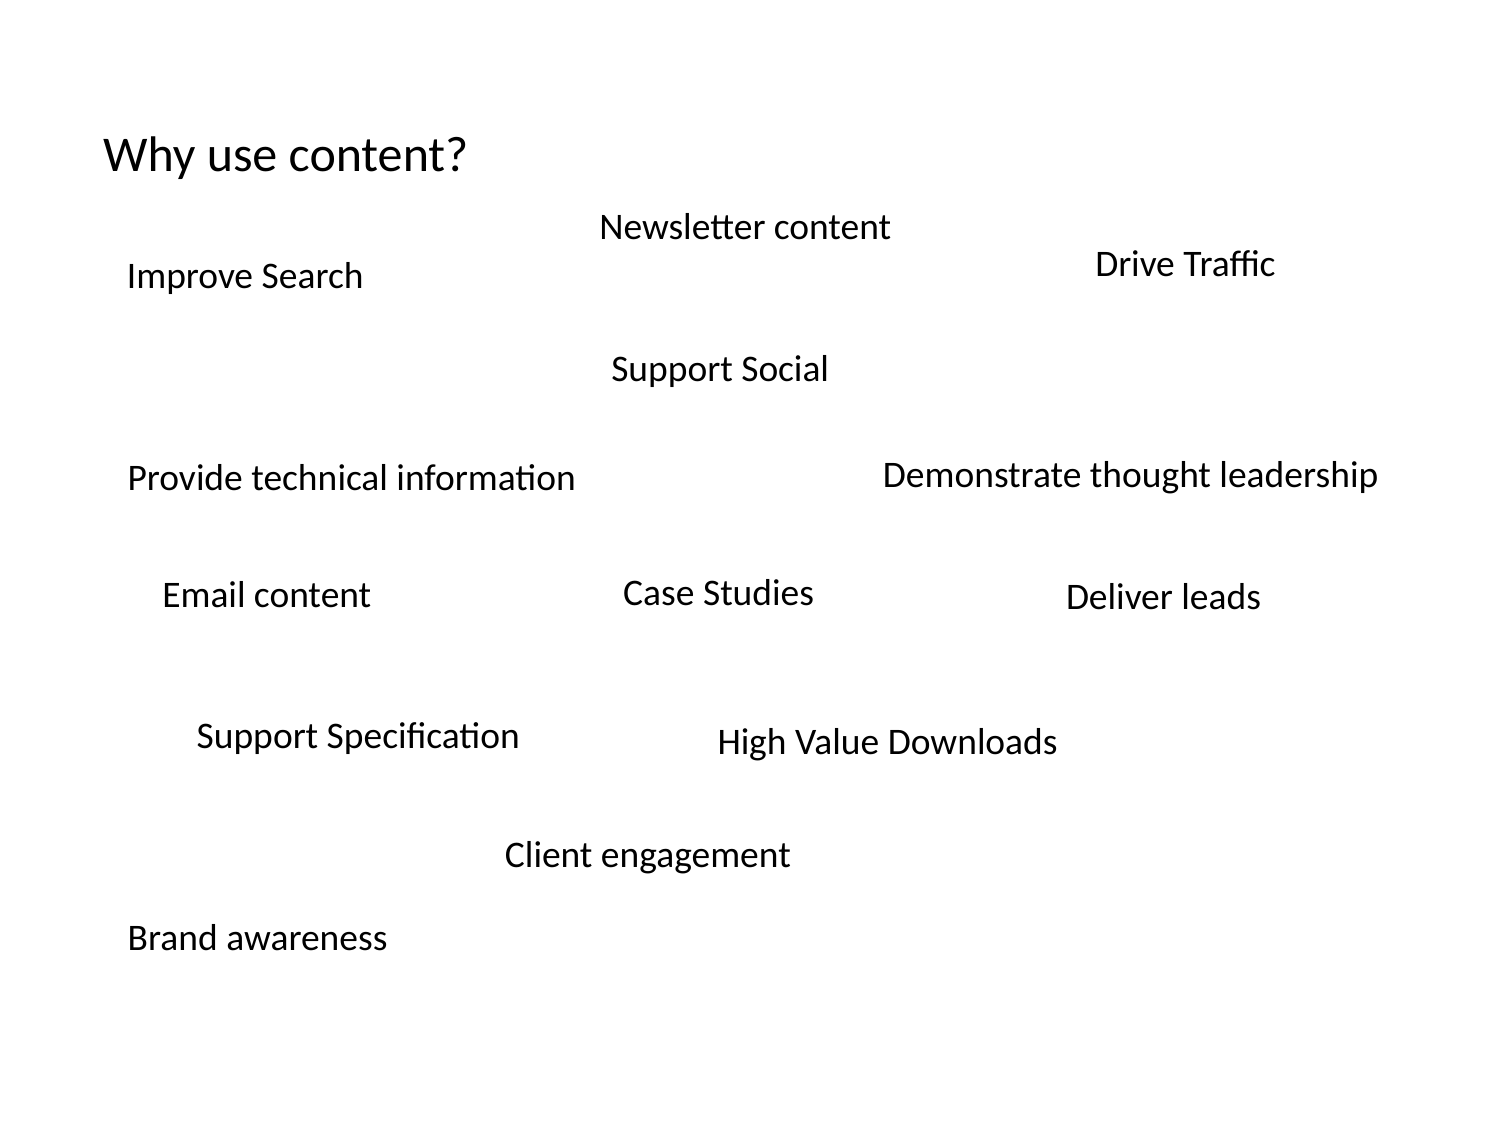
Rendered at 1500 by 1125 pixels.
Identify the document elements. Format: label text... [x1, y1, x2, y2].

text_box Support Social [596, 336, 880, 397]
text_box Case Studies [608, 560, 880, 621]
text_box Newsletter content [584, 194, 928, 255]
text_box High Value Downloads [702, 709, 1282, 769]
text_box Brand awareness [112, 905, 491, 965]
text_box Improve Search [112, 243, 390, 304]
text_box Email content [147, 562, 526, 623]
text_box Client engagement [490, 822, 845, 882]
text_box Why use content? [88, 113, 963, 189]
text_box Provide technical information [112, 445, 656, 506]
text_box Support Specification [181, 704, 561, 764]
text_box Deliver leads [1051, 565, 1365, 625]
text_box Demonstrate thought leadership [868, 442, 1400, 503]
text_box Drive Traffic [1080, 231, 1306, 292]
